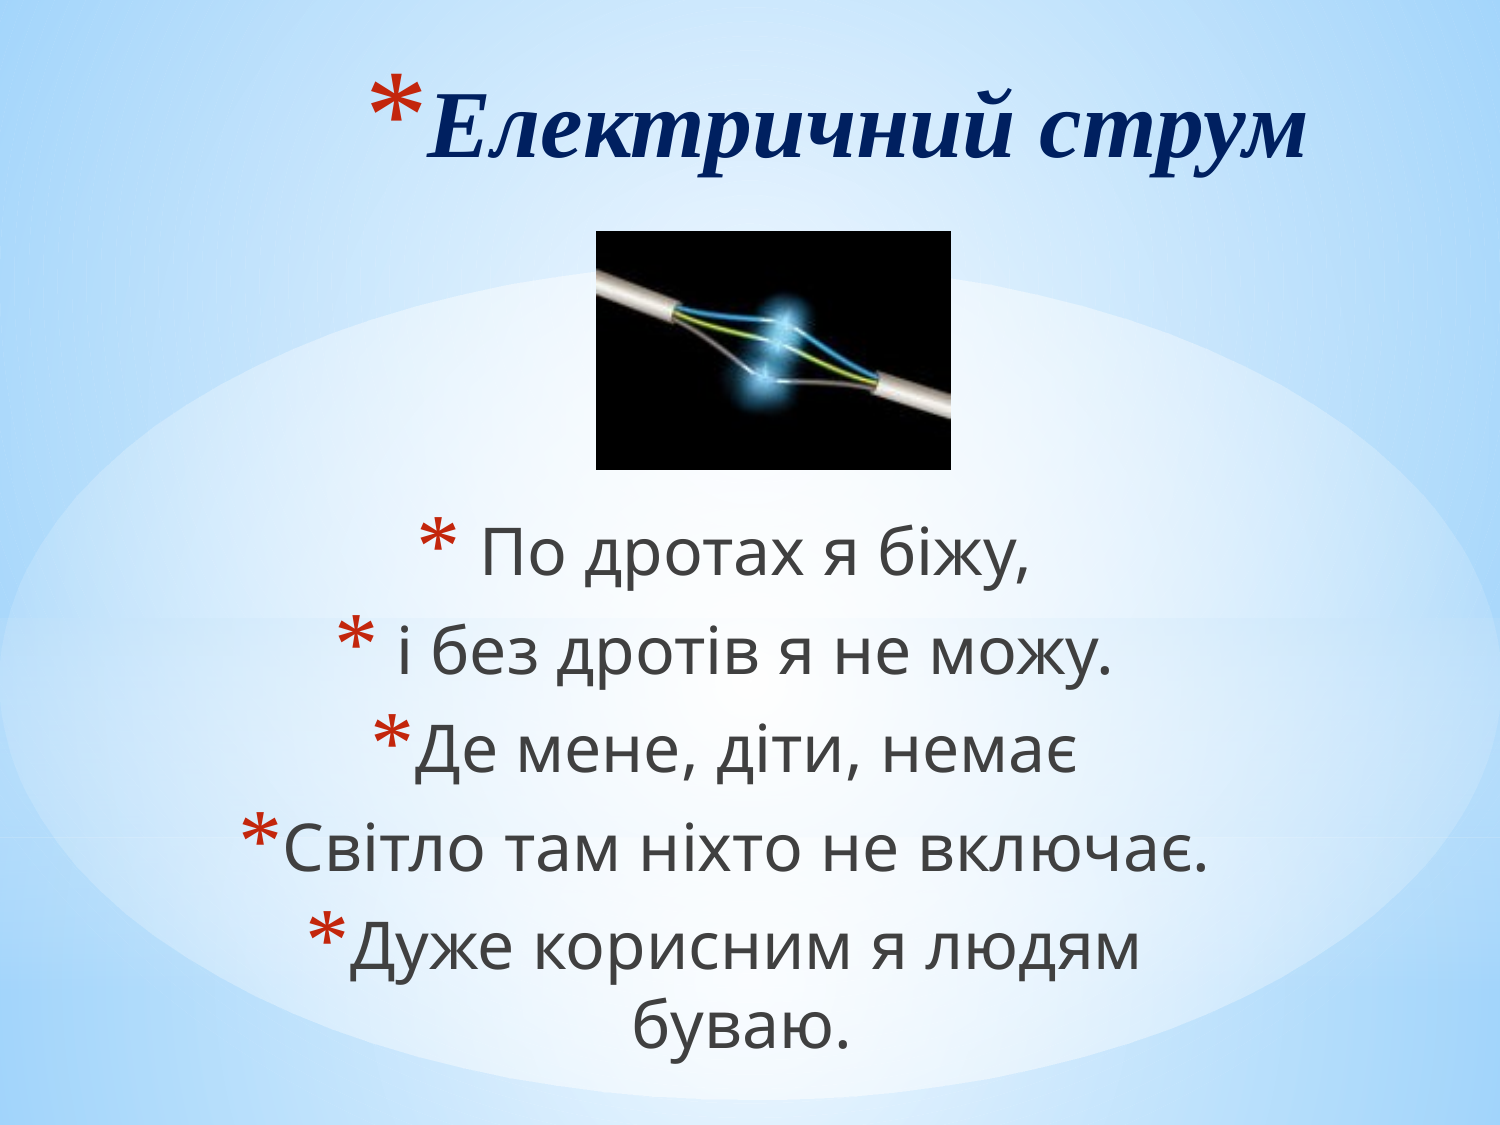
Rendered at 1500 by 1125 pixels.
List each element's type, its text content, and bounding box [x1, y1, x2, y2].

picture [596, 231, 952, 471]
list По дротах я біжу, і без дротів я не можу. Де мене, діти, немає Світло там ніхто не включає. Дуже корисним я людям буваю. [206, 219, 1238, 1071]
title Електричний струм [312, 54, 1363, 905]
